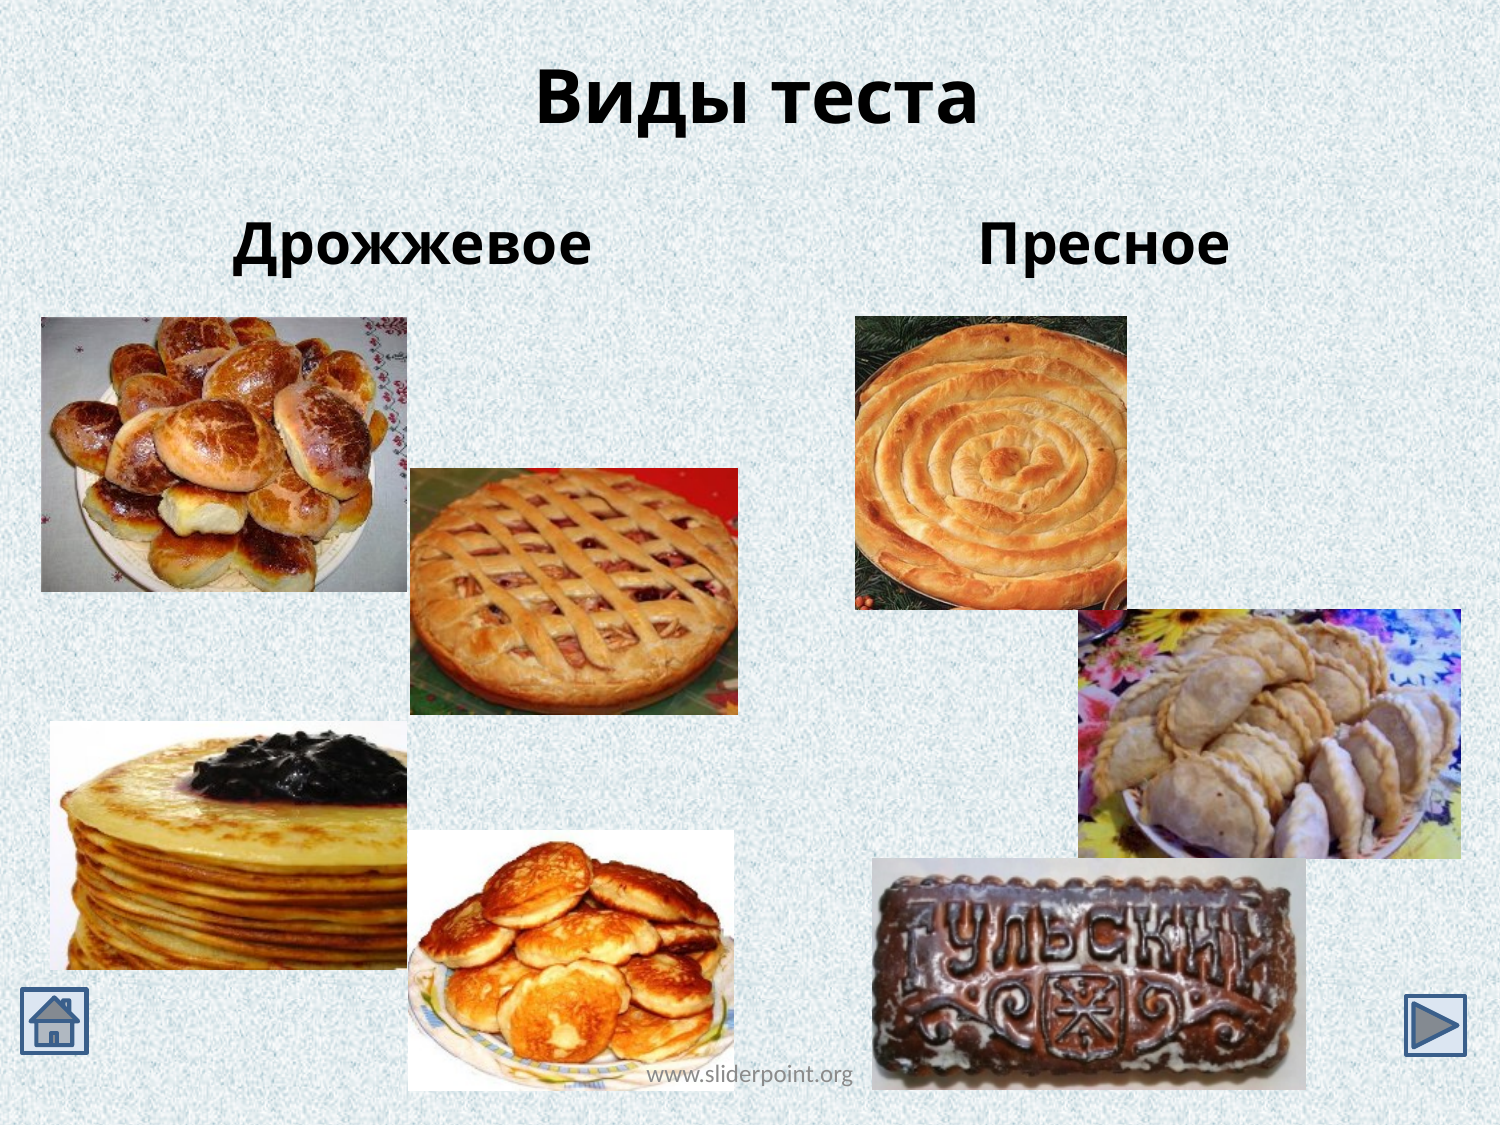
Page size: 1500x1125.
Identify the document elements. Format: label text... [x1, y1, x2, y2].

list Пресное [773, 198, 1437, 942]
picture [0, 0, 1500, 1125]
text_box [20, 987, 89, 1055]
list Дрожжевое [81, 198, 745, 942]
footer www.sliderpoint.org [512, 1042, 988, 1103]
text_box [1404, 994, 1467, 1057]
title Виды теста [81, 0, 1433, 188]
